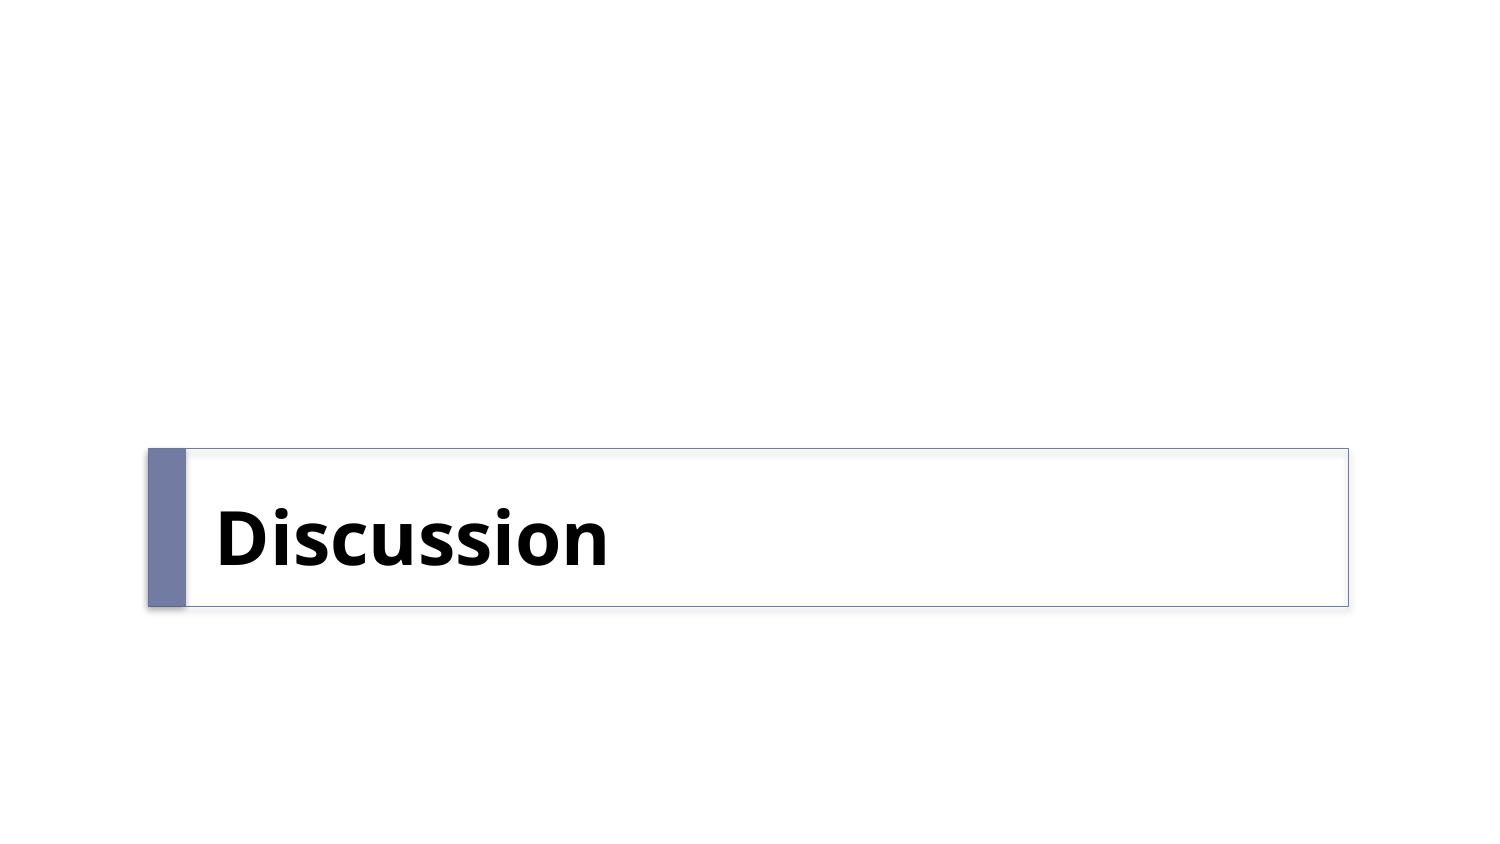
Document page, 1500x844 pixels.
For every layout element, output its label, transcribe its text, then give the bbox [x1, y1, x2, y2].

title Discussion [200, 478, 1325, 600]
